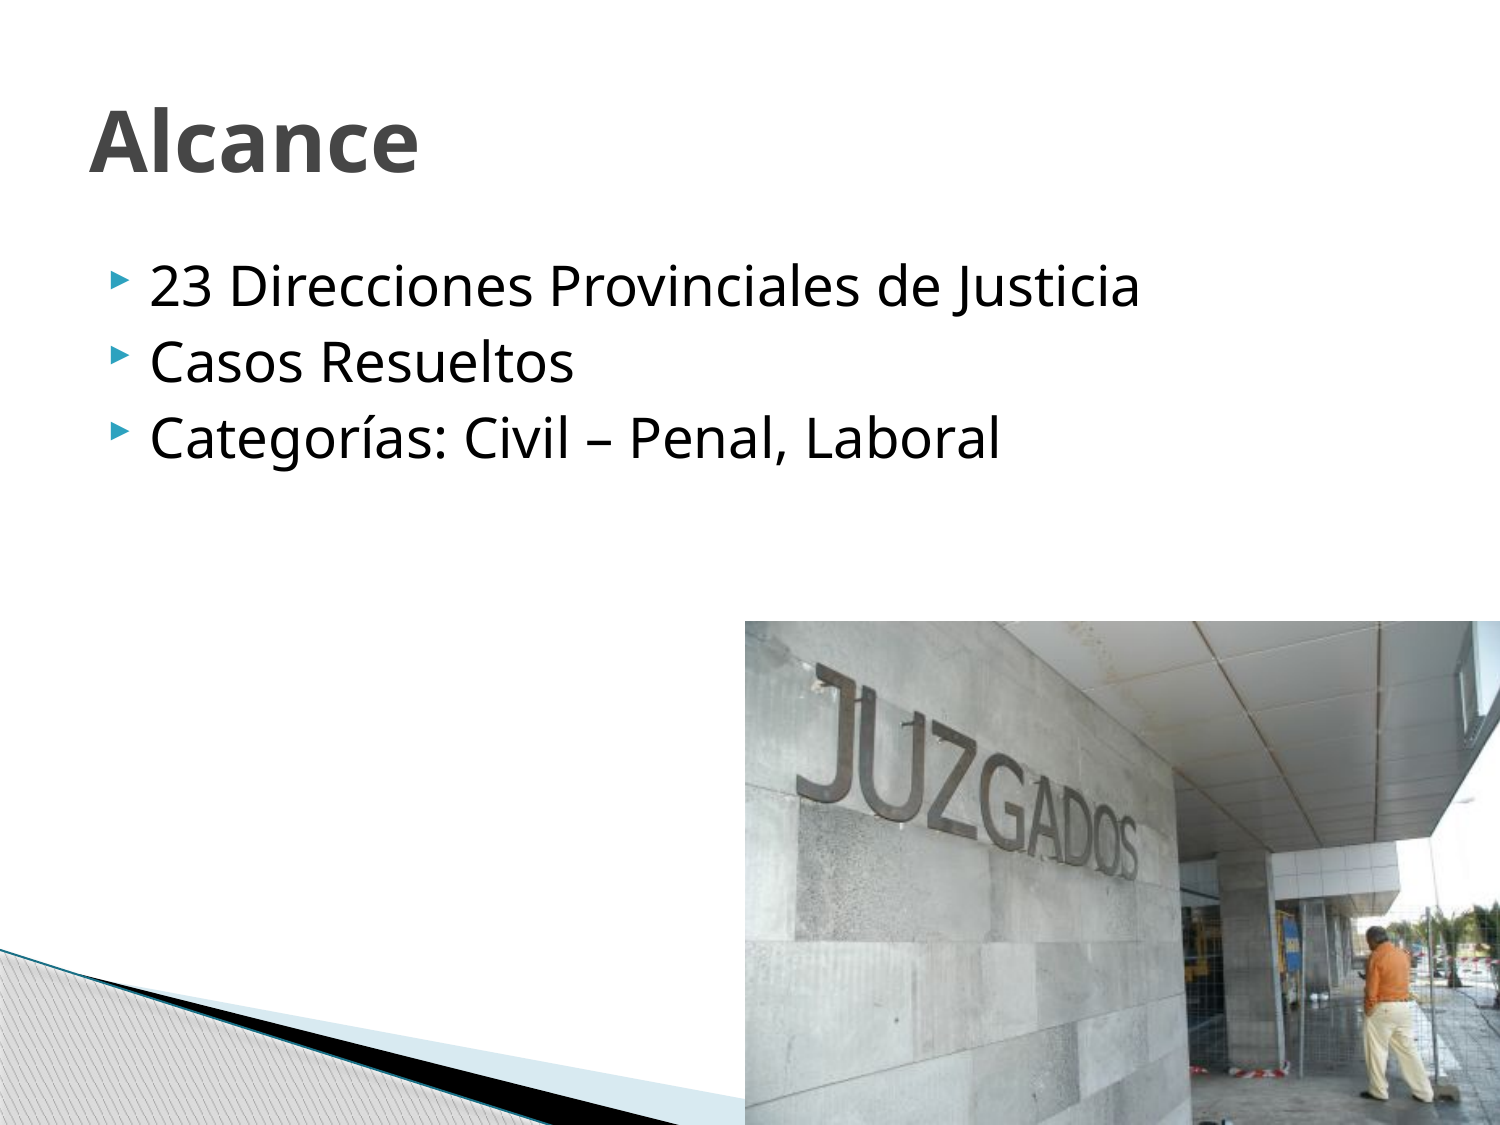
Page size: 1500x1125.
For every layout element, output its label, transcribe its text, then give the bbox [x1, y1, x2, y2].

picture [745, 621, 1500, 1125]
title Alcance [75, 45, 1425, 233]
list 23 Direcciones Provinciales de Justicia Casos Resueltos Categorías: Civil – Penal, Laboral [75, 243, 1425, 551]
